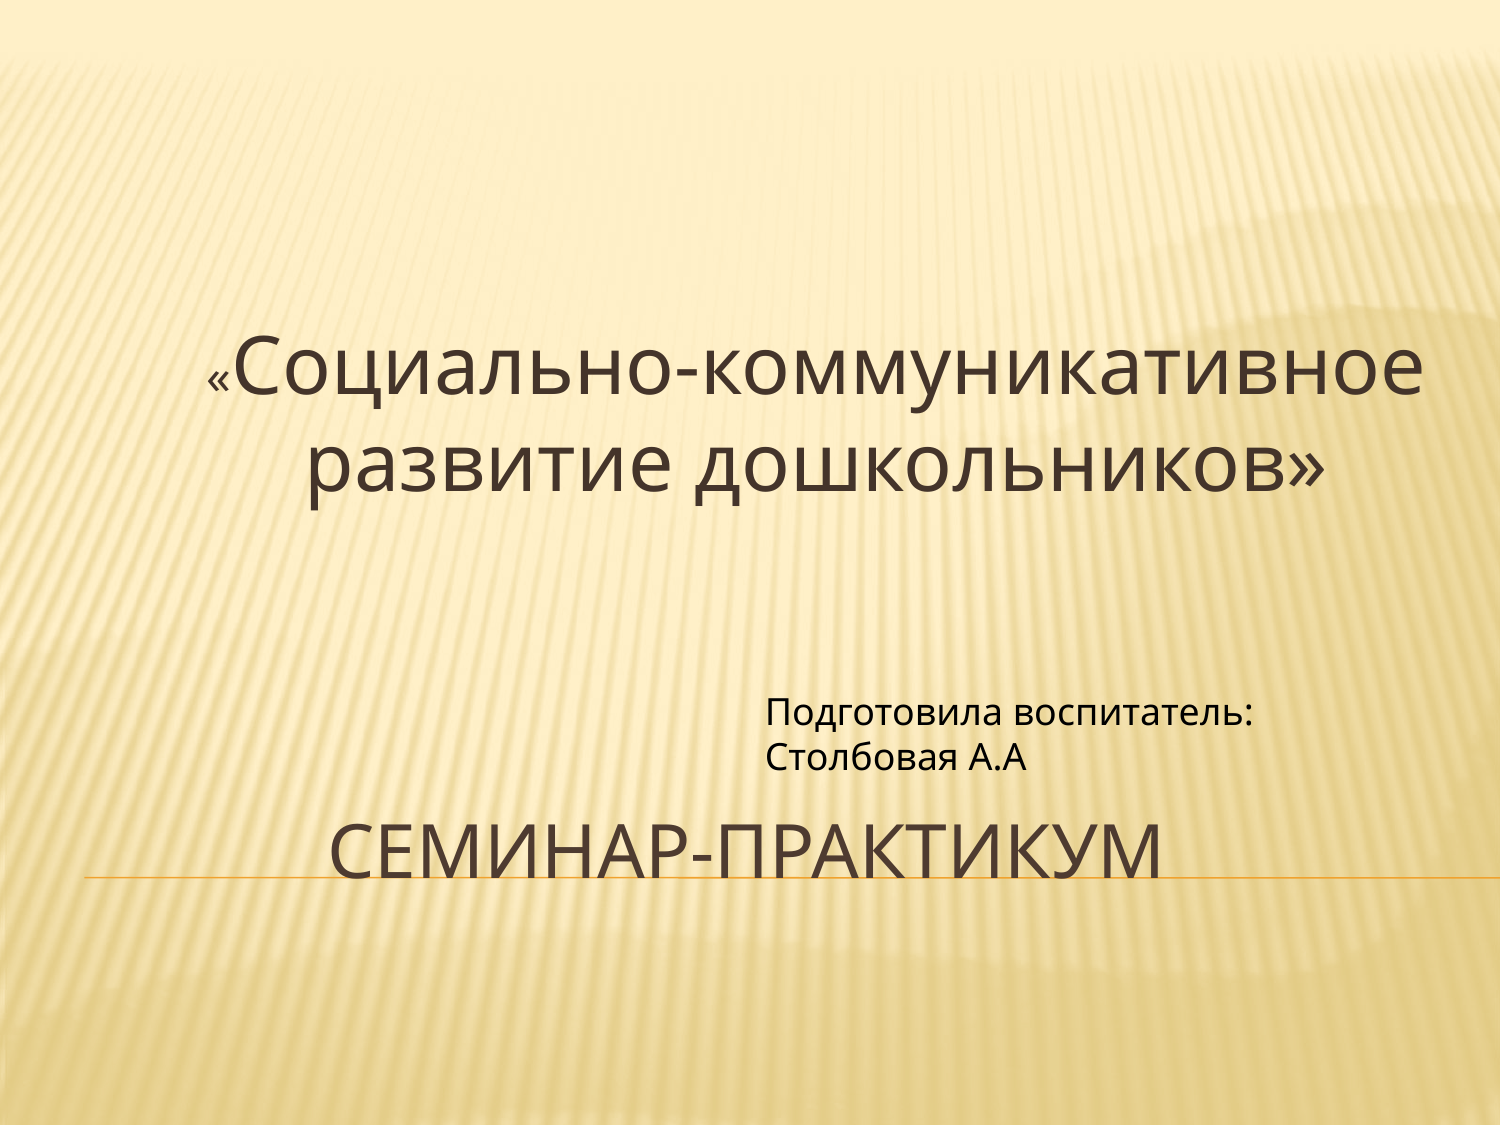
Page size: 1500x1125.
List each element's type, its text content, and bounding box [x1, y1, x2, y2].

subtitle «Социально-коммуникативное развитие дошкольников» [183, 303, 1450, 516]
title Семинар-практикум [62, 796, 1450, 997]
text_box Подготовила воспитатель: Столбовая А.А [750, 680, 1424, 831]
